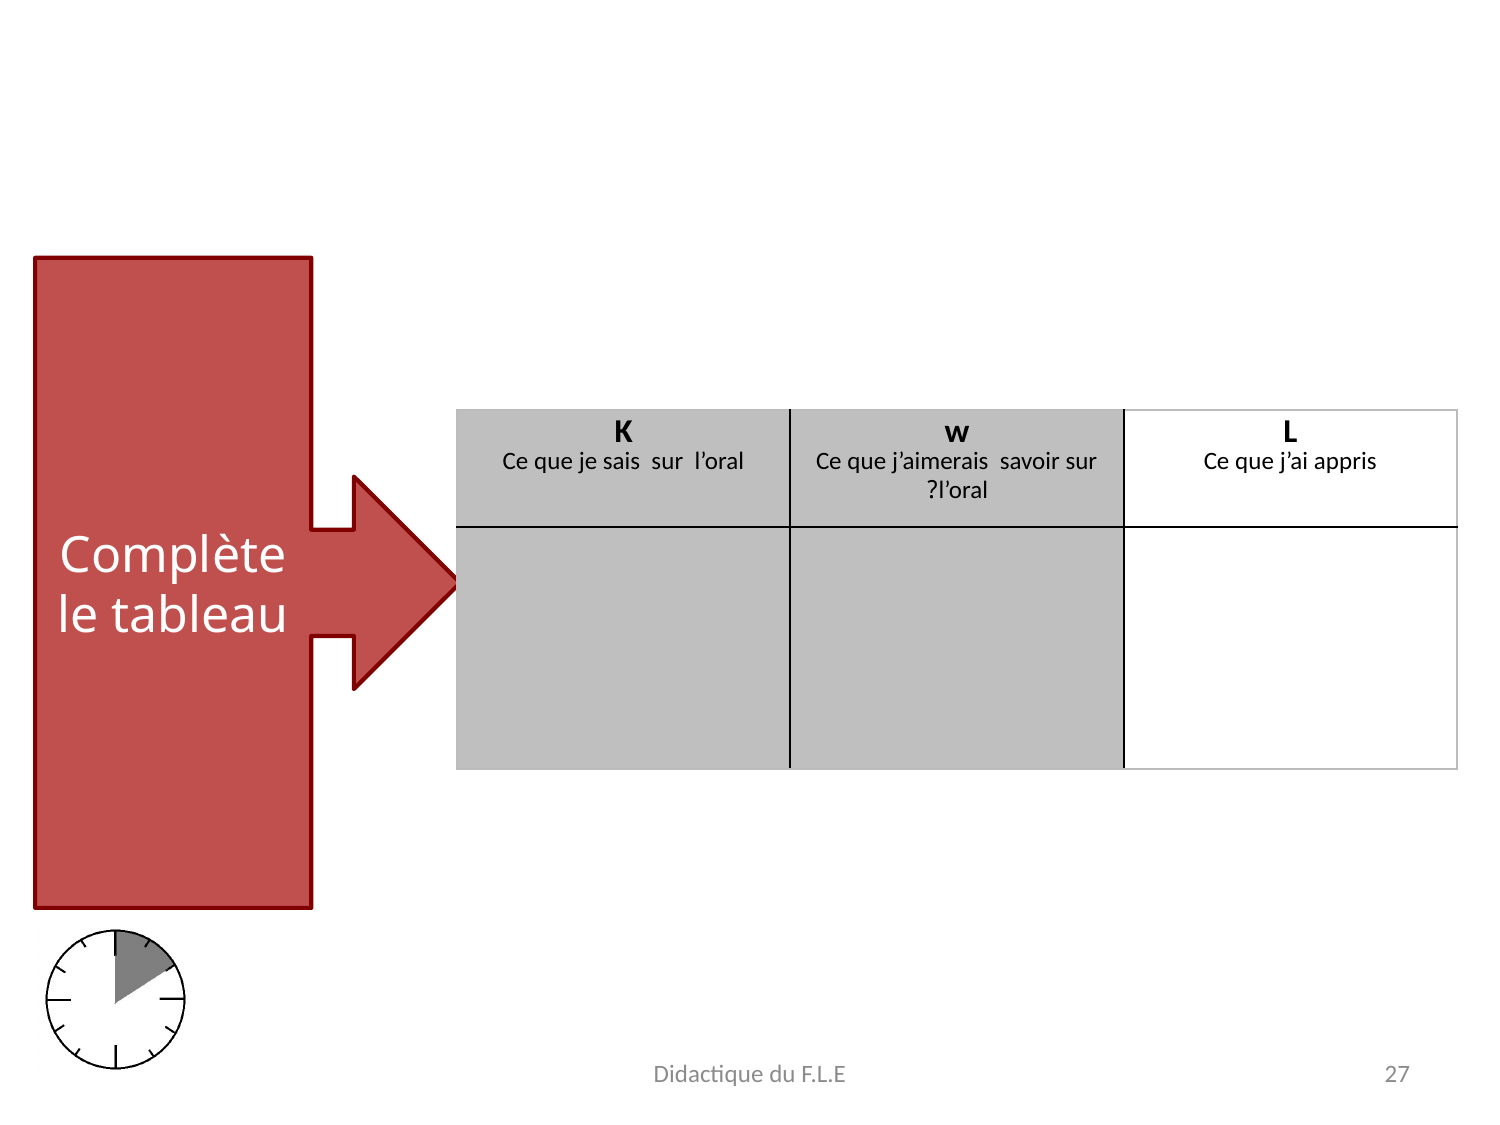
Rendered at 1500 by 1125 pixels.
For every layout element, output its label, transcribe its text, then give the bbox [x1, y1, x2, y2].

table_cell [1125, 528, 1456, 768]
footer Didactique du F.L.E [512, 1042, 988, 1103]
text_box Complète le tableau [33, 255, 456, 910]
table_header w Ce que j’aimerais savoir sur l’oral? [791, 411, 1123, 526]
table_cell [458, 528, 789, 768]
list [24, 269, 1463, 1032]
table_cell [791, 528, 1123, 768]
picture [34, 925, 193, 1077]
table_header L Ce que j’ai appris [1125, 411, 1456, 526]
table_header K Ce que je sais sur l’oral [458, 411, 789, 526]
slide_number 27 [1074, 1042, 1425, 1103]
